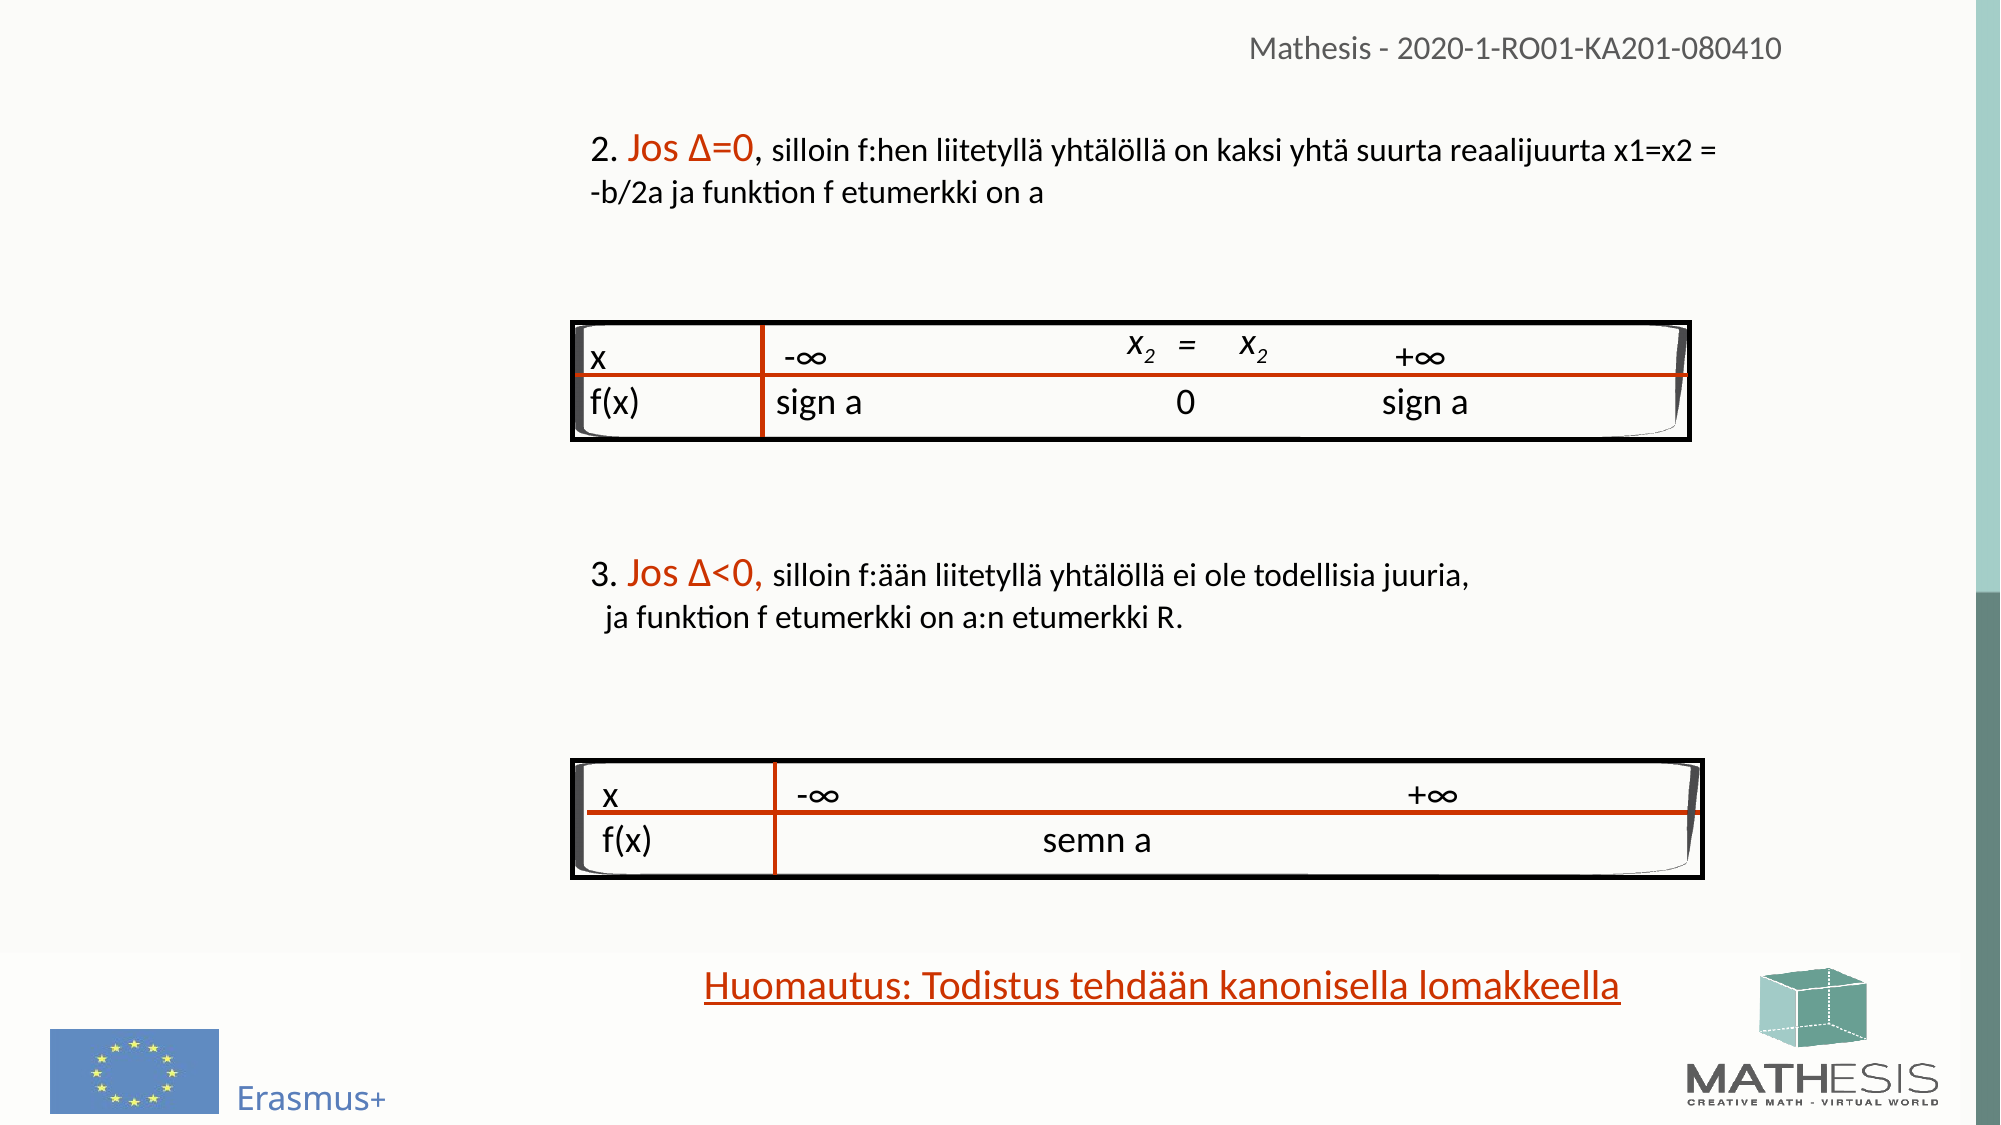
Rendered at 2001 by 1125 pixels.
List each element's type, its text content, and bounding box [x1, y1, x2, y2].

picture [574, 324, 762, 374]
text_box 3. Jos Δ<0, silloin f:ään liitetyllä yhtälöllä ei ole todellisia juuria, ja funktion f etumerkki on a:n etumerkki R. [574, 537, 1617, 643]
text_box x2 [1112, 312, 1162, 323]
picture [776, 762, 1701, 876]
text_box Δ>0 [1976, 0, 2000, 1125]
picture [763, 376, 1688, 438]
picture [574, 762, 774, 876]
text_box Huomautus: Todistus tehdään kanonisella lomakkeella [575, 949, 1750, 1015]
text_box x2 [1236, 312, 1311, 323]
text_box 2. Jos Δ=0, silloin f:hen liitetyllä yhtälöllä on kaksi yhtä suurta reaalijuurta x1=x2 = -b/2a ja funktion f etumerkki on a [575, 87, 1750, 243]
text_box Δ>0 [50, 1029, 219, 1114]
text_box Δ>0 [1664, 928, 1961, 1125]
text_box = [1162, 312, 1236, 323]
picture [574, 376, 762, 438]
picture [763, 324, 1688, 374]
